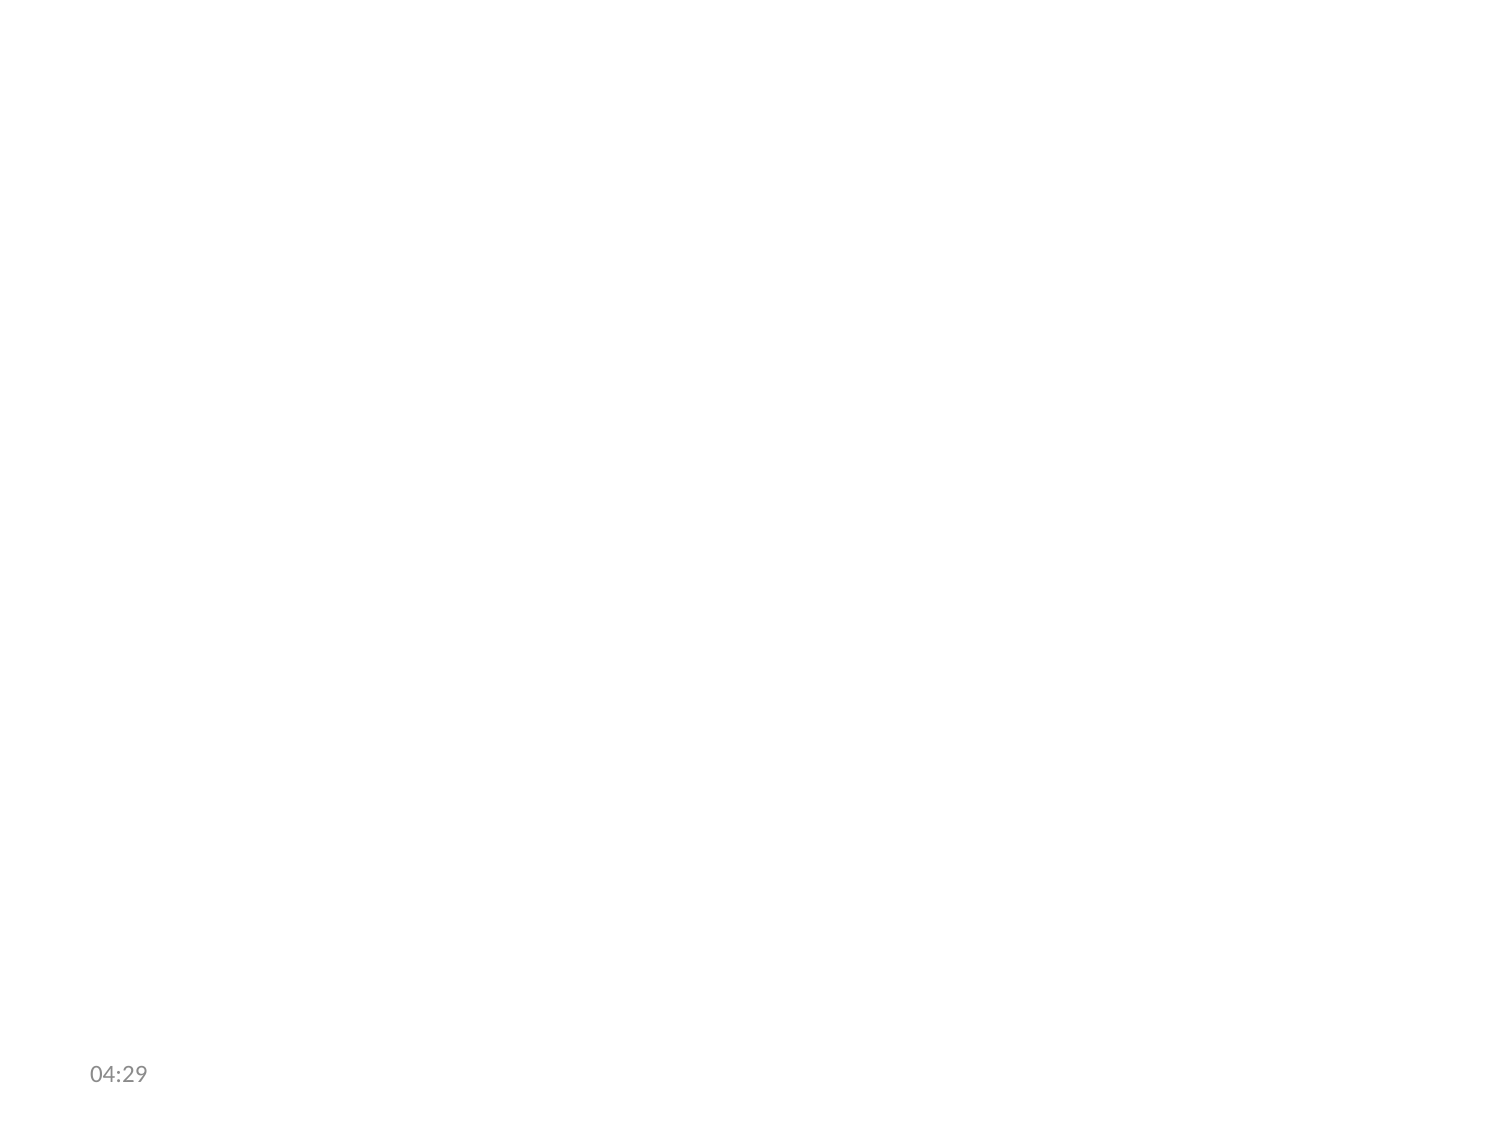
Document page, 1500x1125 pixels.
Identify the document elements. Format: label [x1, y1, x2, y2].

slide_number [75, 1042, 425, 1103]
